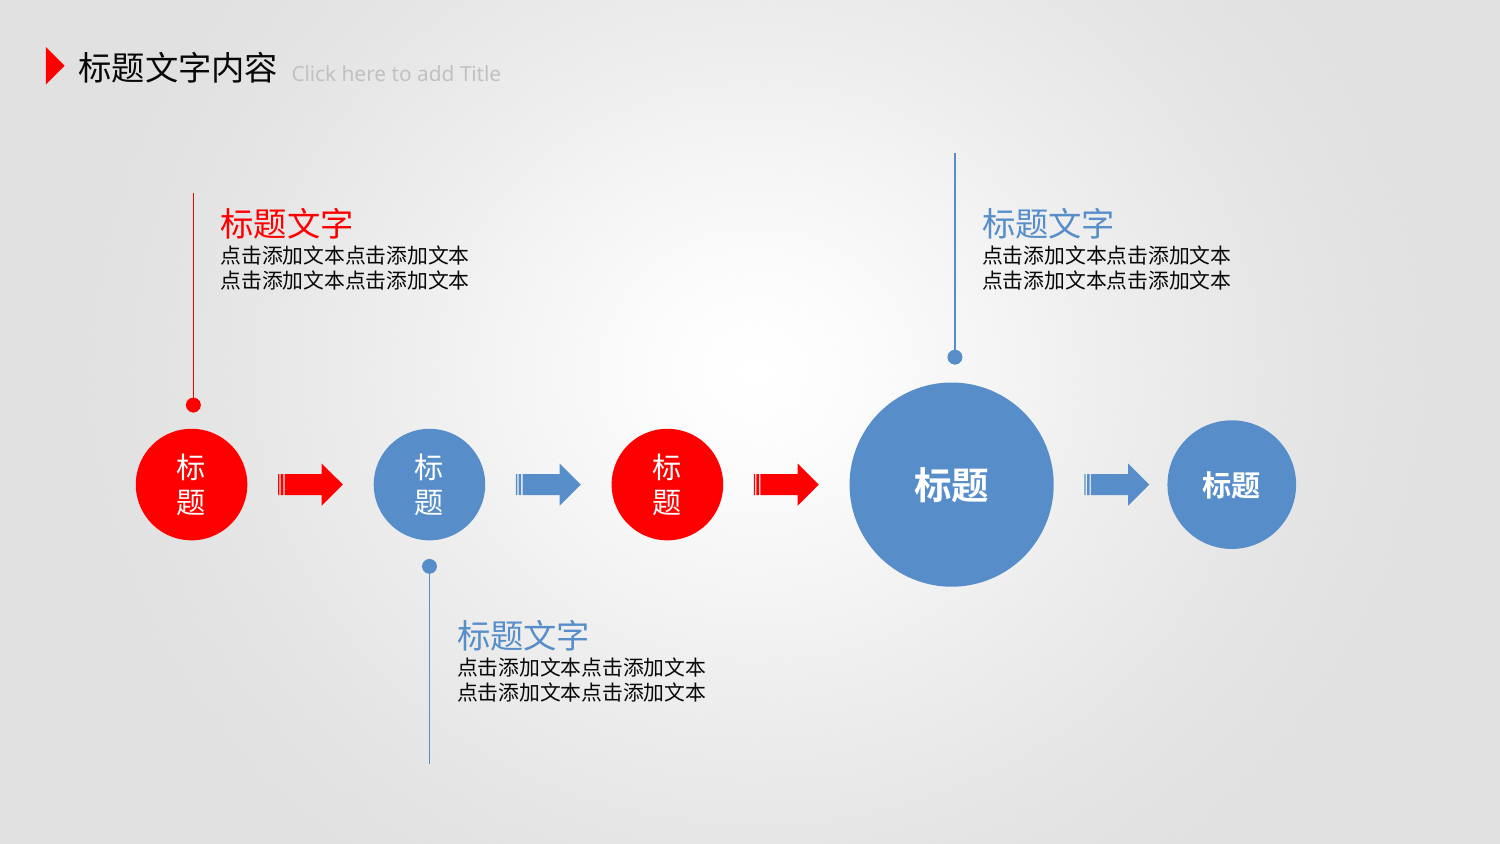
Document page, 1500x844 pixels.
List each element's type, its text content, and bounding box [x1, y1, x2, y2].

text_box [1082, 461, 1152, 508]
picture [0, 0, 1500, 844]
text_box 标题 [371, 426, 488, 543]
text_box [276, 461, 345, 508]
text_box [752, 461, 821, 508]
text_box 标题 [609, 426, 726, 543]
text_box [421, 558, 746, 765]
text_box 标题 [847, 380, 1056, 589]
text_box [45, 39, 523, 96]
text_box 标题 [1165, 418, 1299, 552]
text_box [185, 192, 510, 413]
text_box 标题 [133, 426, 250, 543]
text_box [947, 153, 1271, 365]
text_box [514, 461, 583, 508]
